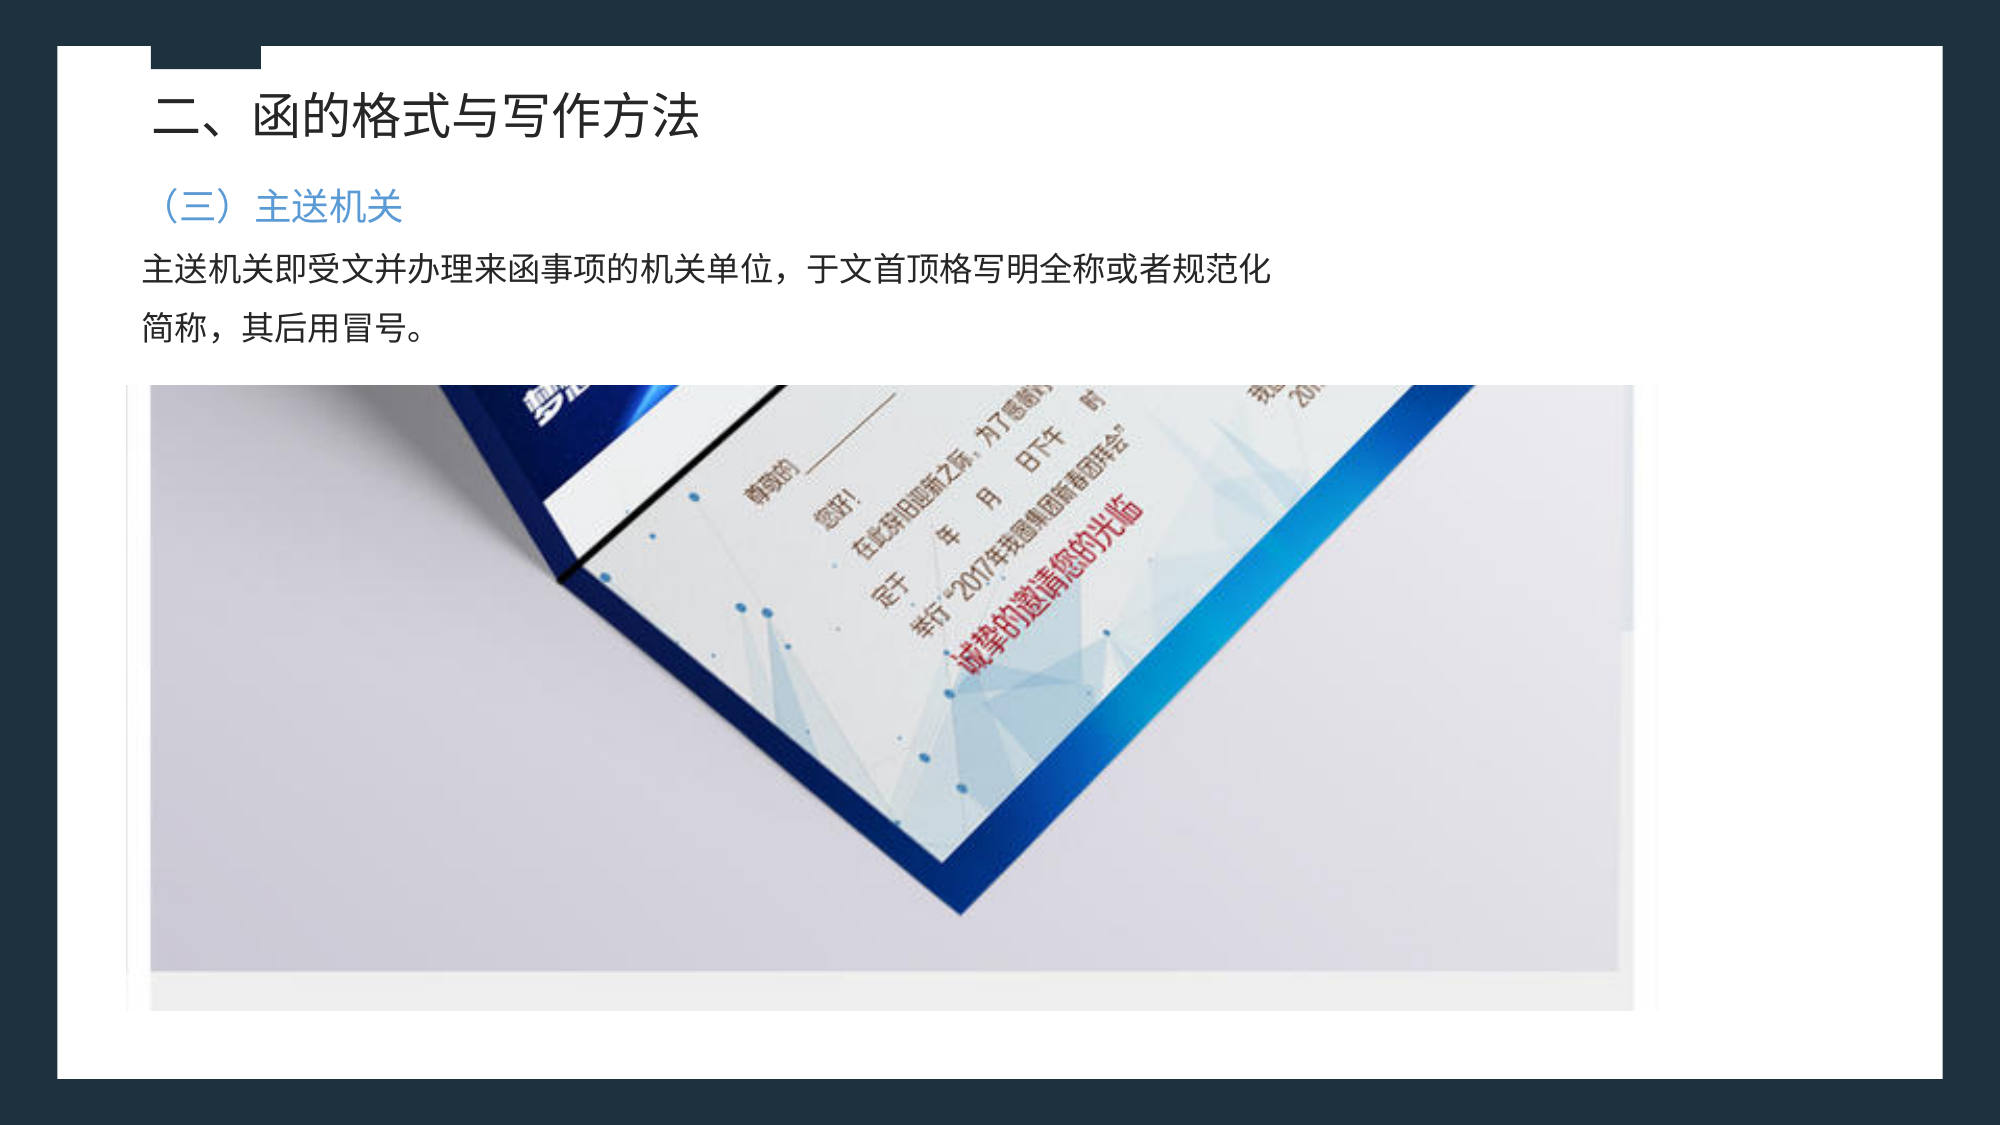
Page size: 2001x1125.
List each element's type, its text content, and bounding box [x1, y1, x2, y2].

text_box 二、函的格式与写作方法 [150, 77, 858, 152]
text_box （三）主送机关 主送机关即受文并办理来函事项的机关单位，于文首顶格写明全称或者规范化简称，其后用冒号。 [126, 152, 1296, 355]
picture [126, 385, 1659, 1011]
